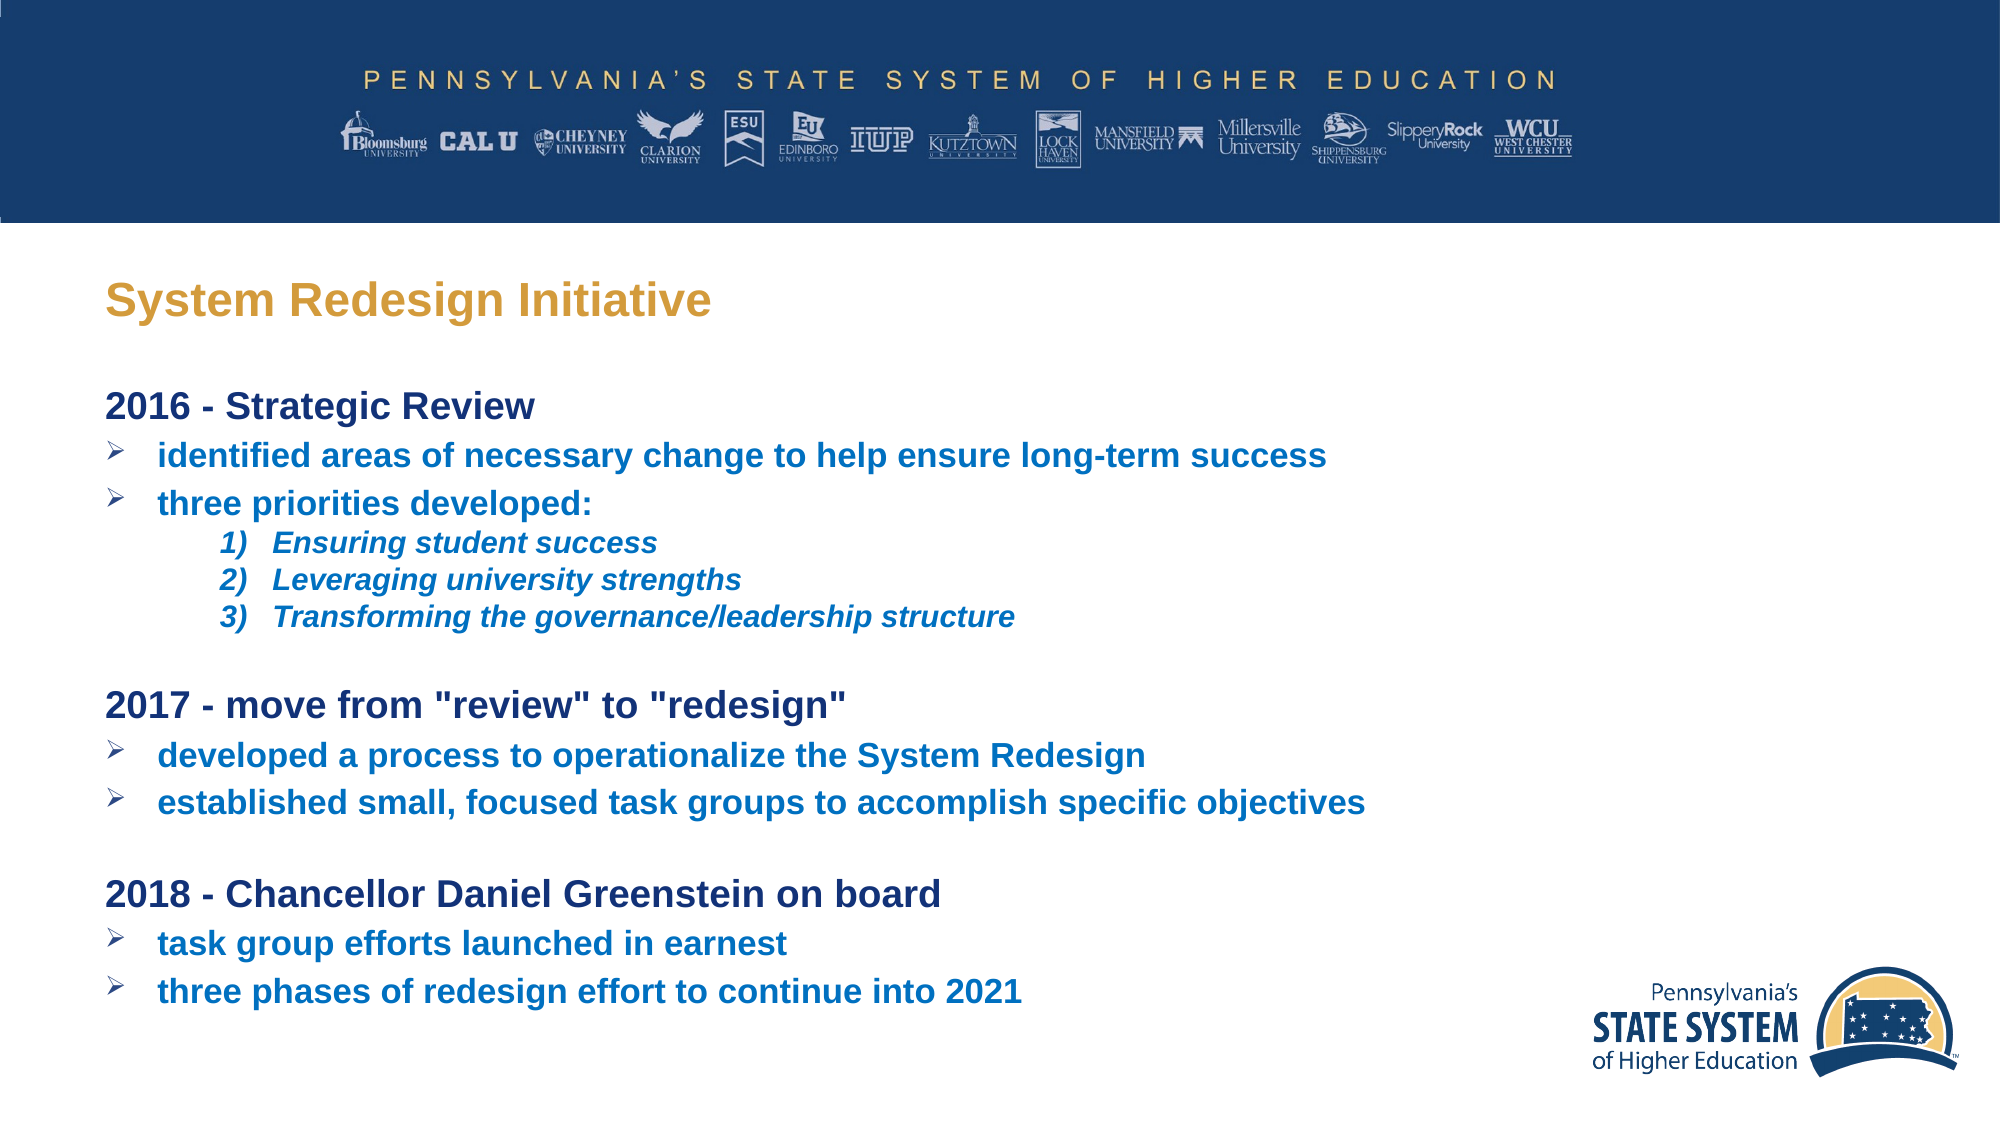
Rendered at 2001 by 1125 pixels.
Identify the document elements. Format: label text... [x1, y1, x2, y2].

list 2016 - Strategic Review identified areas of necessary change to help ensure long-term success three priorities developed: Ensuring student success Leveraging university strengths Transforming the governance/leadership structure 2017 - move from "review" to "redesign" developed a process to operationalize the System Redesign established small, focused task groups to accomplish specific objectives 2018 - Chancellor Daniel Greenstein on board task group efforts launched in earnest three phases of redesign effort to continue into 2021 [90, 373, 1772, 1020]
picture [1593, 965, 1959, 1080]
title System Redesign Initiative [90, 261, 1607, 373]
picture [0, 0, 2000, 223]
